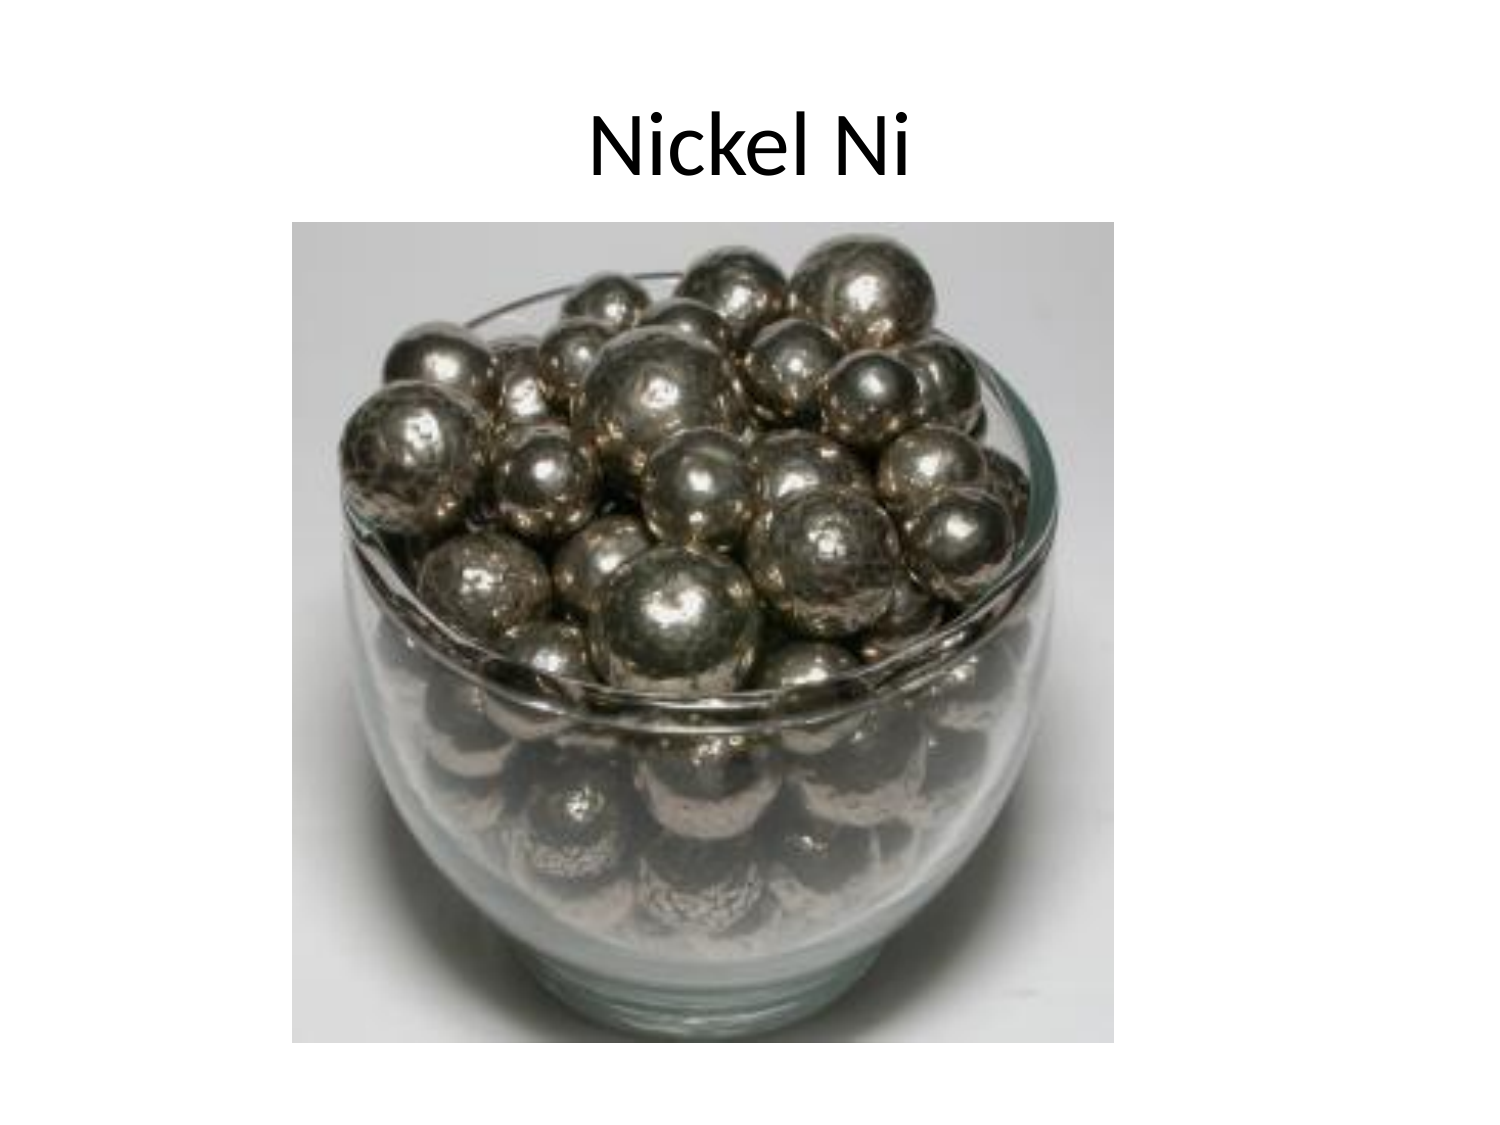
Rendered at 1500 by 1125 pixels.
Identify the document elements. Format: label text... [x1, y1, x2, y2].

picture [292, 222, 1114, 1044]
title Nickel Ni [75, 45, 1425, 233]
